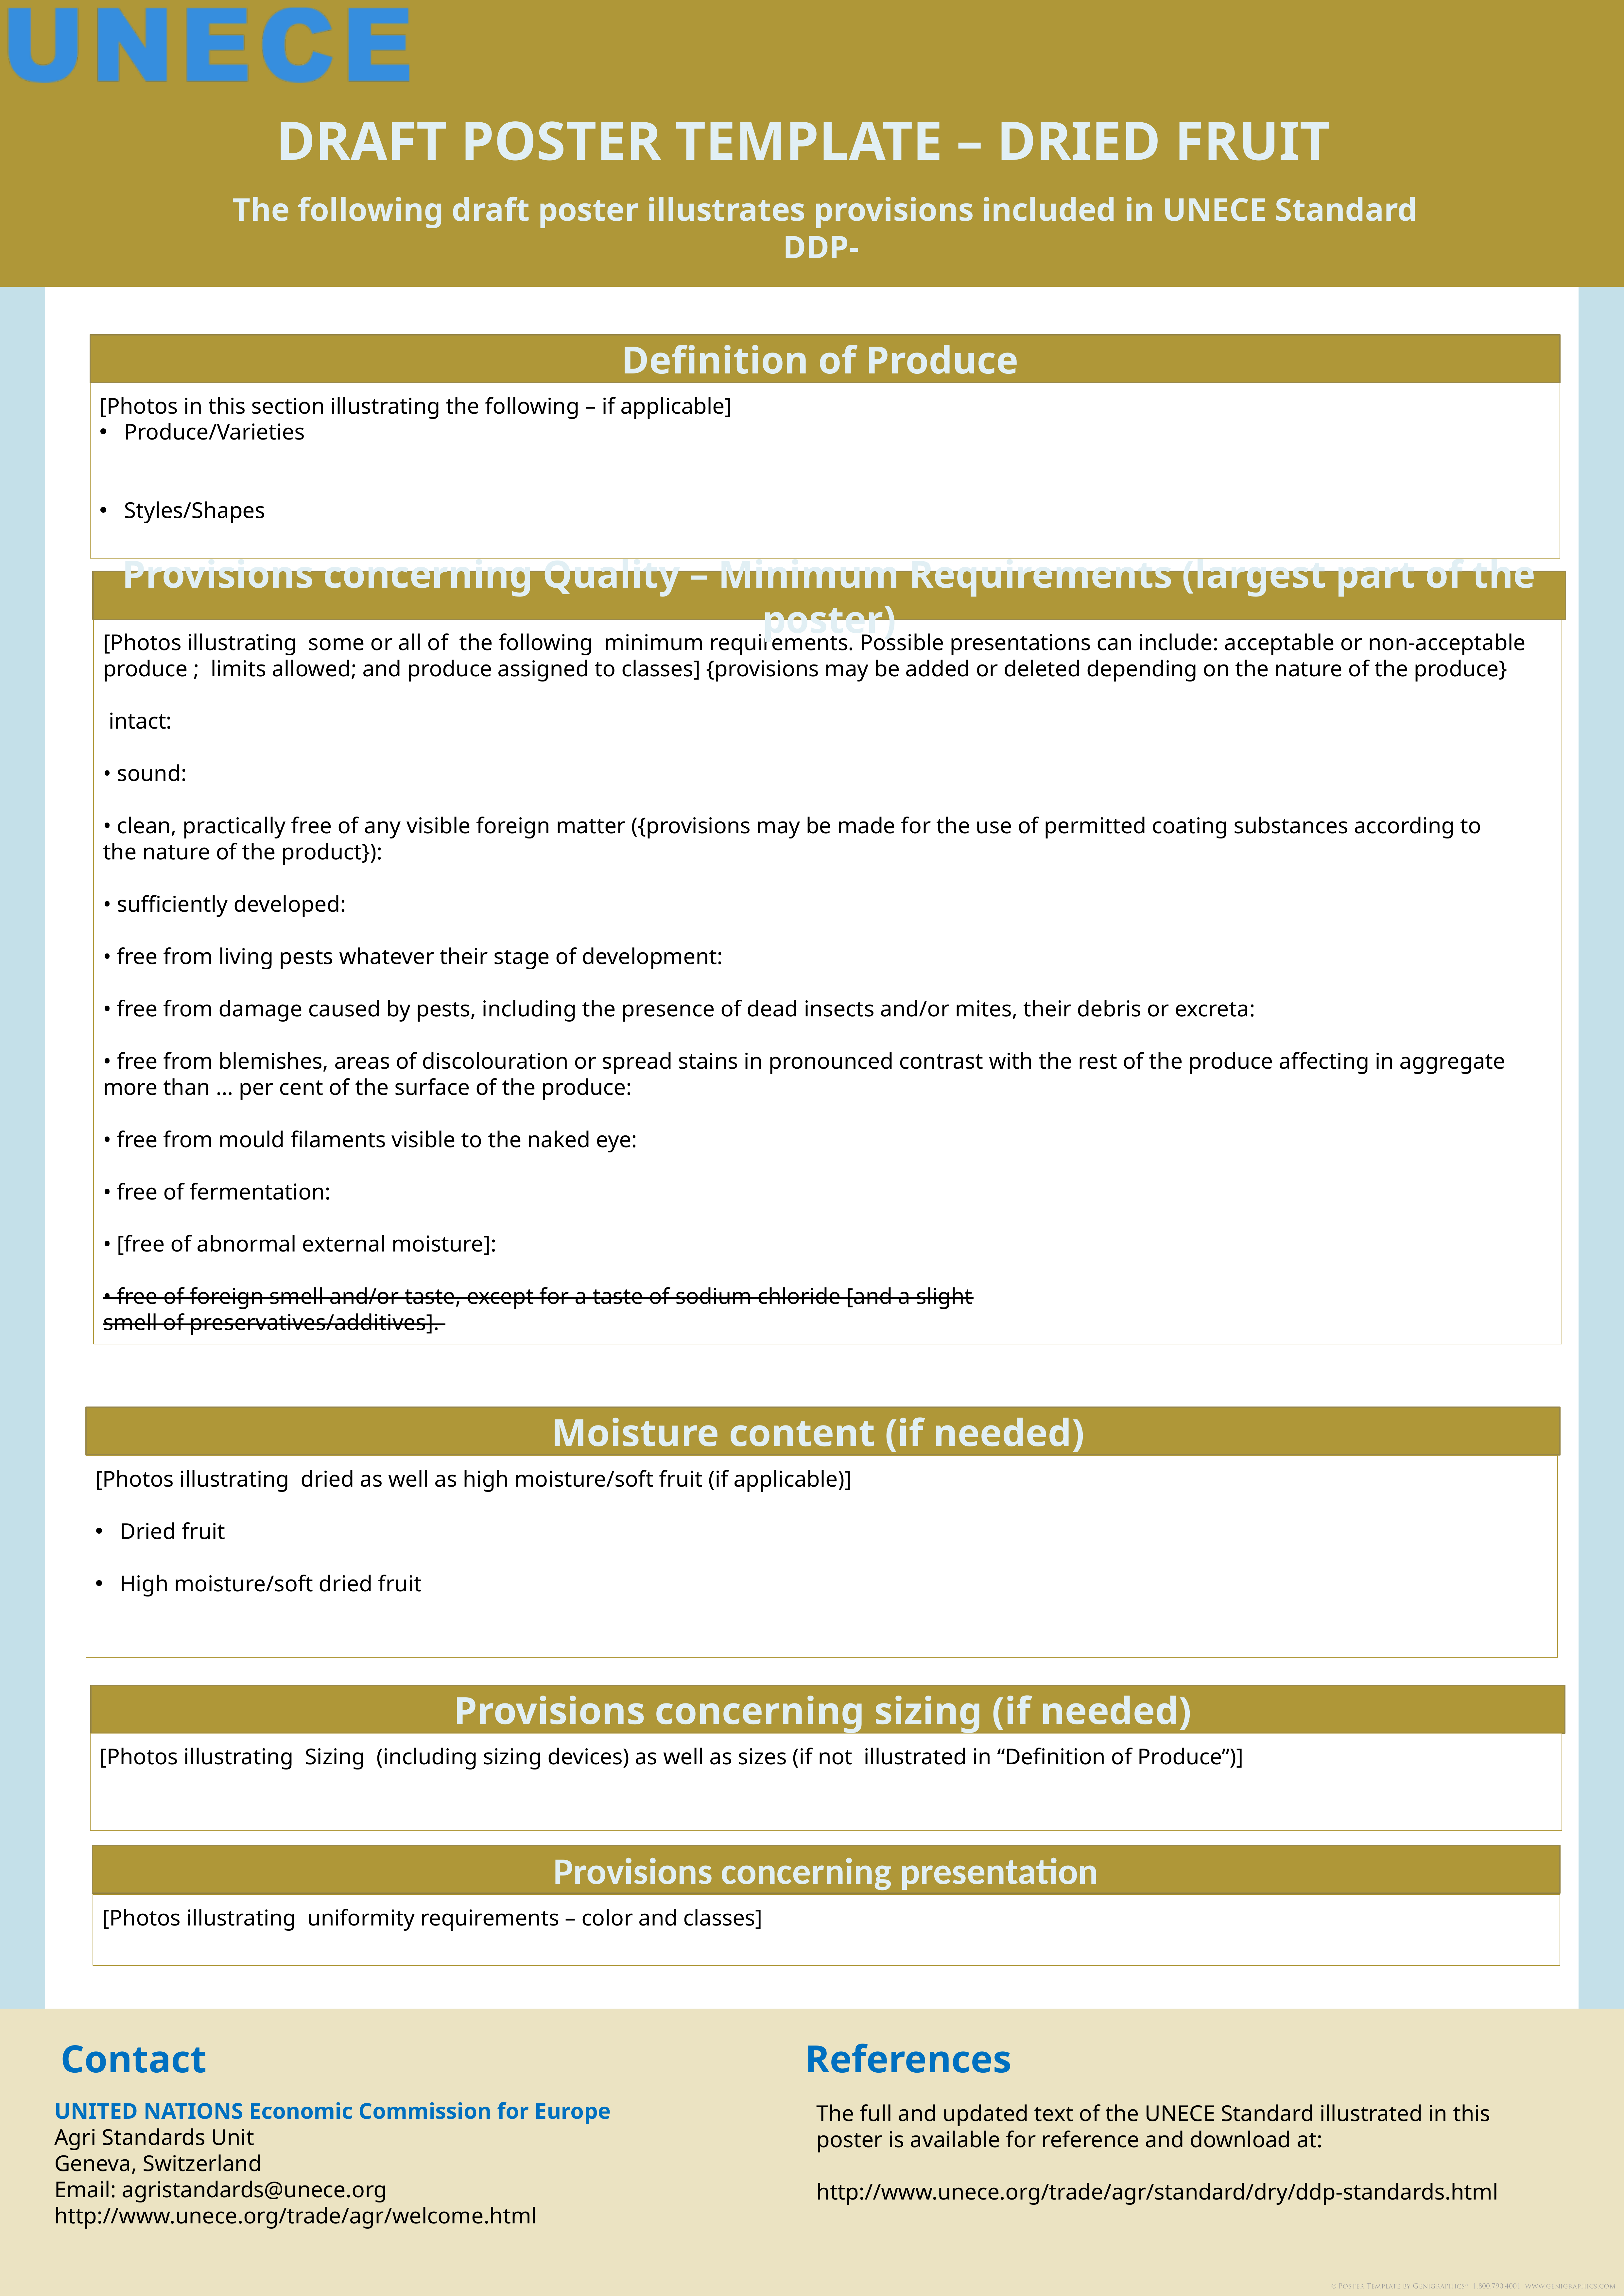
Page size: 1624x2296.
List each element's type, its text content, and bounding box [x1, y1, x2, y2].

text_box Provisions concerning presentation [92, 1845, 1561, 1894]
text_box [Photos illustrating Sizing (including sizing devices) as well as sizes (if not illustrated in “Definition of Produce”)] [90, 1733, 1562, 1830]
text_box Contact [56, 2032, 212, 2082]
text_box Provisions concerning sizing (if needed) [90, 1685, 1565, 1734]
text_box References [800, 2032, 1016, 2082]
text_box UNITED NATIONS Economic Commission for Europe Agri Standards Unit Geneva, Switzerland Email: agristandards@unece.org http://www.unece.org/trade/agr/welcome.html [49, 2095, 616, 2230]
text_box Definition of Produce [90, 334, 1561, 383]
text_box Provisions concerning Quality – Minimum Requirements (largest part of the poster) [92, 571, 1566, 620]
text_box [Photos illustrating uniformity requirements – color and classes] [93, 1894, 1560, 1965]
text_box DRAFT POSTER TEMPLATE – DRIED FRUIT [244, 83, 1377, 167]
picture [2, 8, 410, 83]
text_box The full and updated text of the UNECE Standard illustrated in this poster is available for reference and download at: http://www.unece.org/trade/agr/standard/dry/ddp-standards.html [812, 2095, 1534, 2248]
text_box [Photos in this section illustrating the following – if applicable] Produce/Varieties Styles/Shapes [90, 383, 1560, 558]
text_box [Photos illustrating some or all of the following minimum requirements. Possible presentations can include: acceptable or non-acceptable produce ; limits allowed; and produce assigned to classes] {provisions may be added or deleted depending on the nature of the produce} intact: • sound: • clean, practically free of any visible foreign matter ({provisions may be made for the use of permitted coating substances according to the nature of the product}): • sufficiently developed: • free from living pests whatever their stage of development: • free from damage caused by pests, including the presence of dead insects and/or mites, their debris or excreta: • free from blemishes, areas of discolouration or spread stains in pronounced contrast with the rest of the produce affecting in aggregate more than … per cent of the surface of the produce: • free from mould filaments visible to the naked eye: • free of fermentation: • [free of abnormal external moisture]: • free of foreign smell and/or taste, except for a taste of sodium chloride [and a slight smell of preservatives/additives]. [94, 620, 1562, 1344]
text_box [Photos illustrating dried as well as high moisture/soft fruit (if applicable)] Dried fruit High moisture/soft dried fruit [86, 1456, 1558, 1658]
text_box The following draft poster illustrates provisions included in UNECE Standard DDP- [219, 167, 1431, 287]
picture [1331, 2280, 1615, 2290]
text_box Moisture content (if needed) [85, 1407, 1561, 1456]
